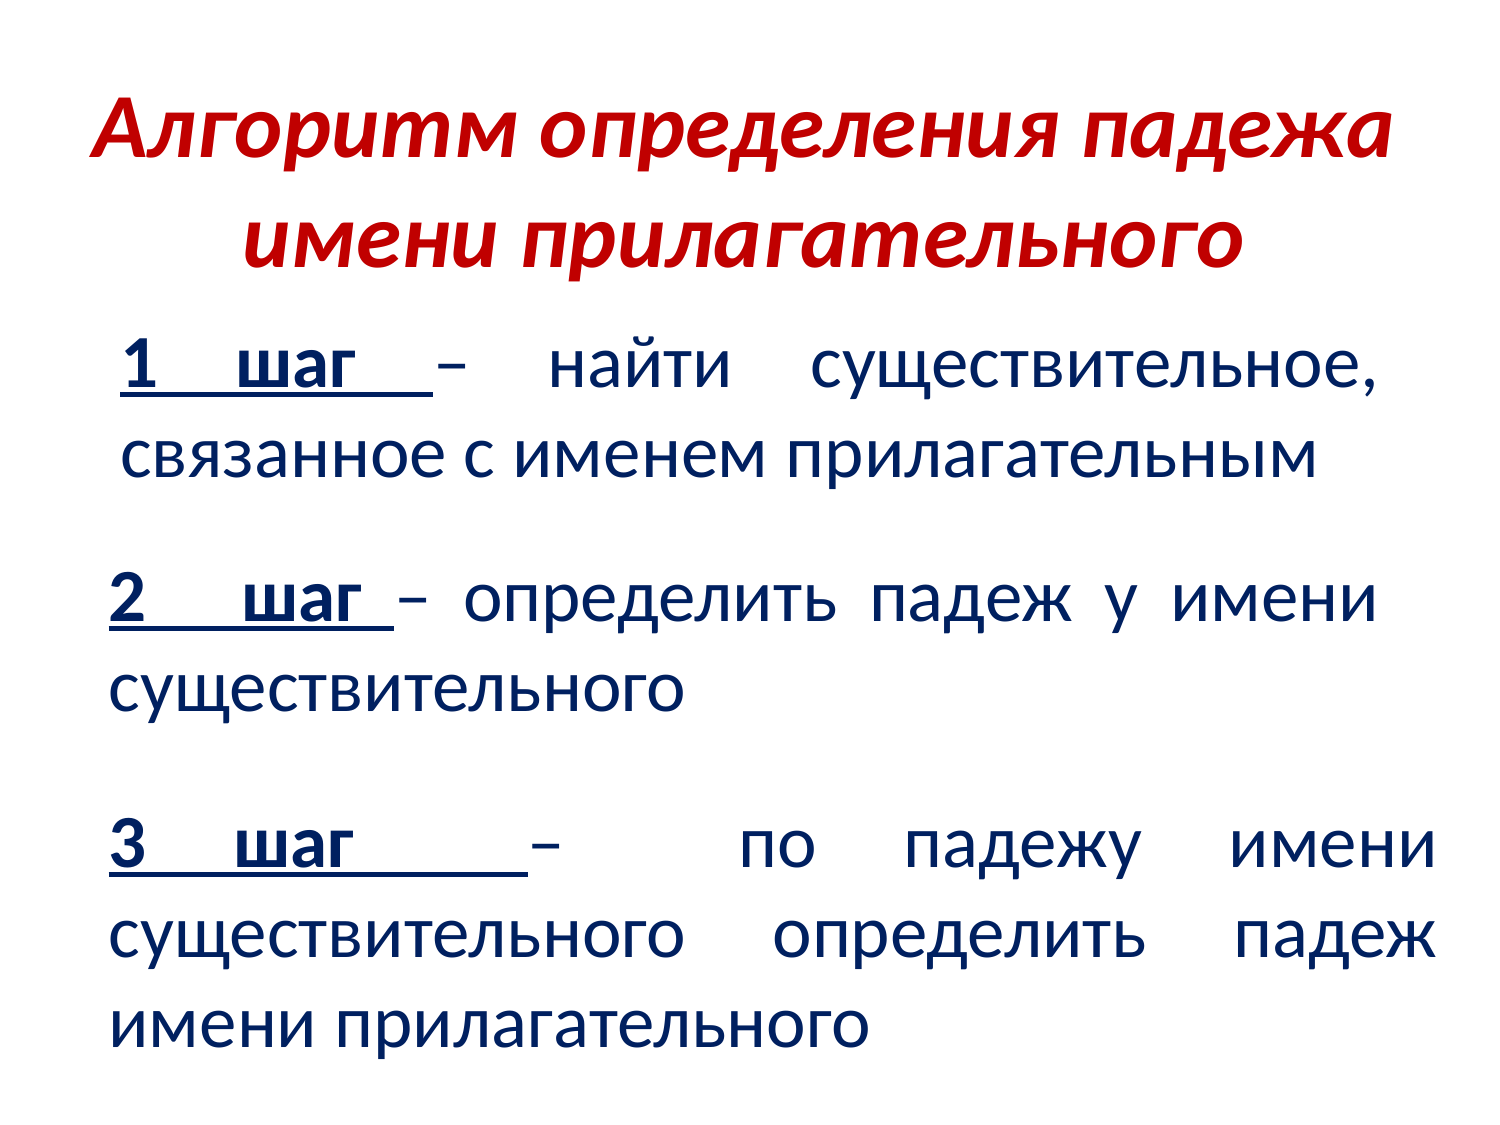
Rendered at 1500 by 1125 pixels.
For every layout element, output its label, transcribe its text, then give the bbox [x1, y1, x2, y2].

text_box 1 шаг – найти существительное, связанное с именем прилагательным [105, 304, 1395, 500]
text_box 3 шаг – по падежу имени существительного определить падеж имени прилагательного [93, 785, 1454, 1070]
text_box 2 шаг – определить падеж у имени существительного [93, 538, 1395, 734]
text_box Алгоритм определения падежа имени прилагательного [58, 58, 1430, 294]
